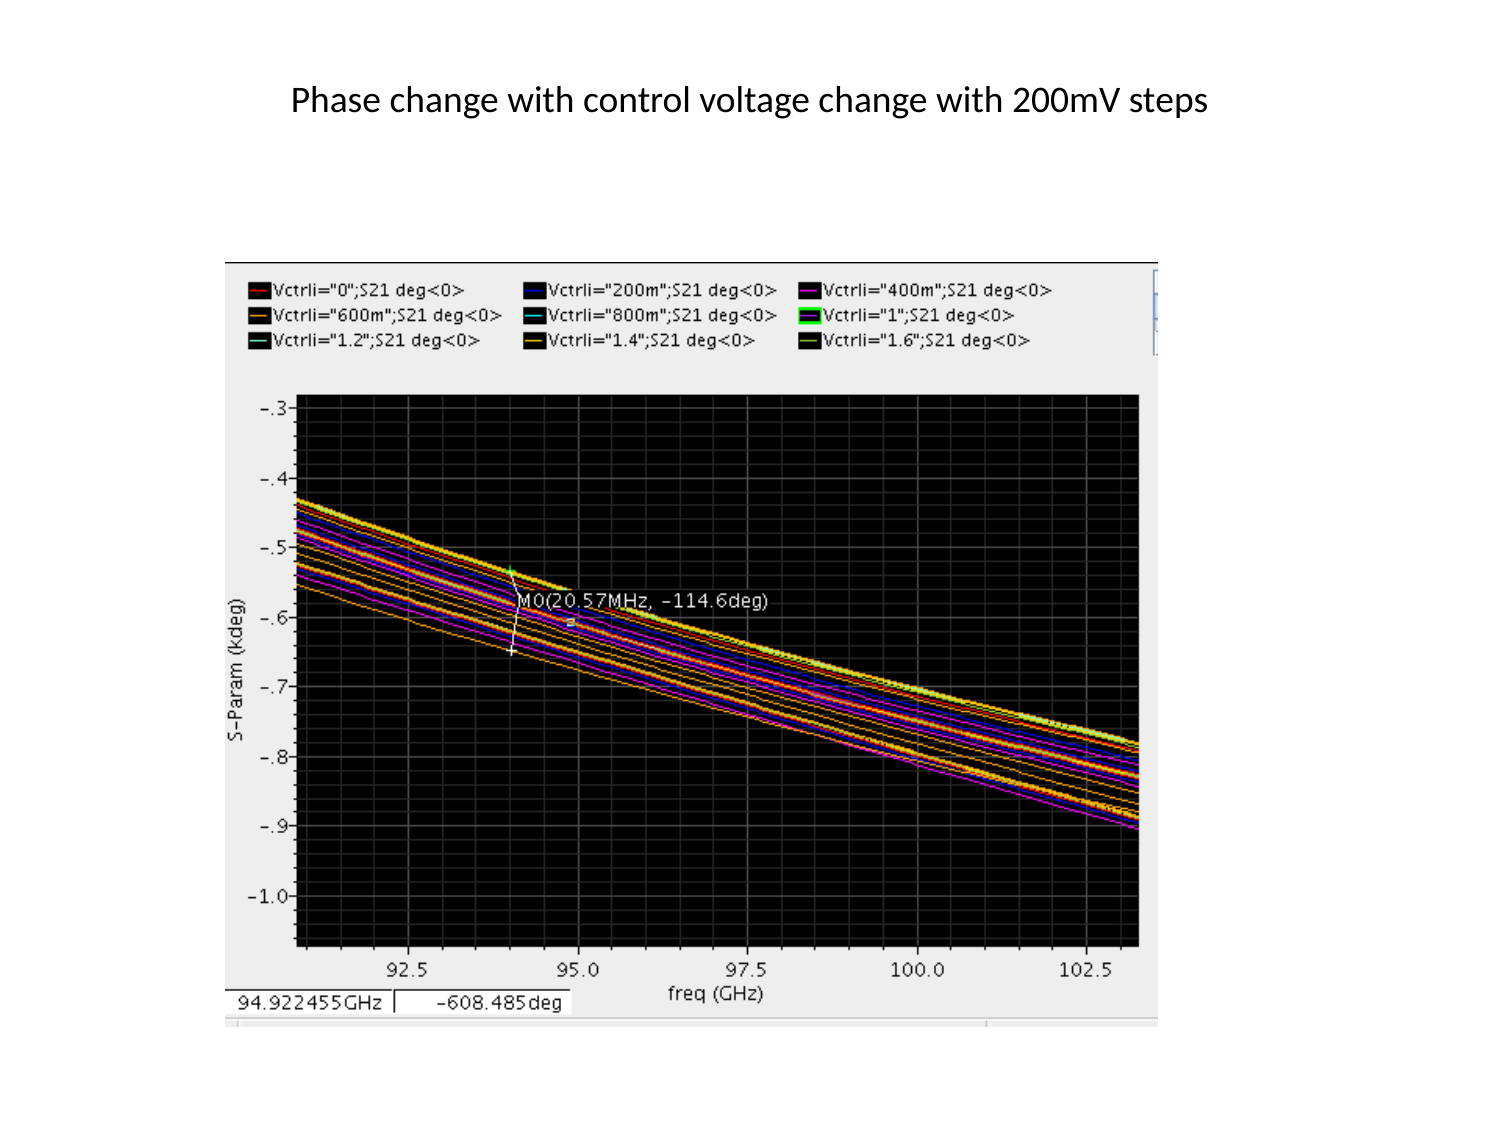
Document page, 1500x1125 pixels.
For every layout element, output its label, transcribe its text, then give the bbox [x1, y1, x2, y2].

picture [224, 262, 1158, 1027]
title Phase change with control voltage change with 200mV steps [75, 45, 1425, 150]
